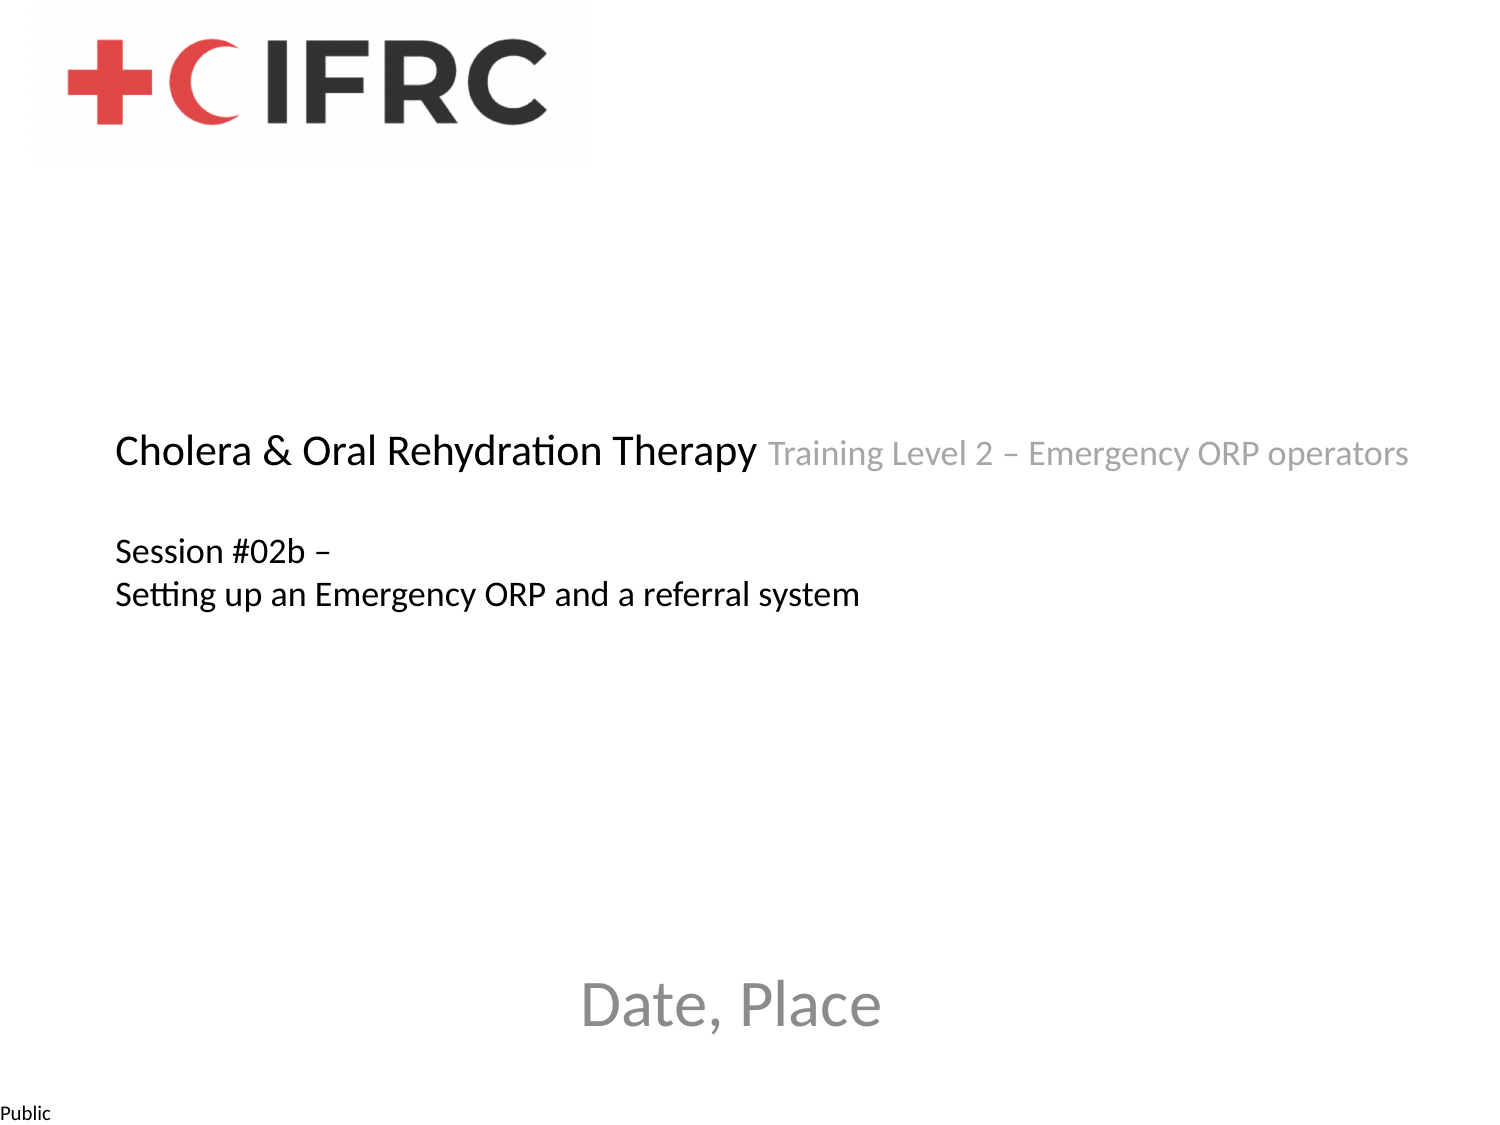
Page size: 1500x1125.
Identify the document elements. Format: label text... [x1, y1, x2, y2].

subtitle Date, Place [206, 952, 1257, 1083]
title Cholera & Oral Rehydration Therapy Training Level 2 – Emergency ORP operators Session #02b – Setting up an Emergency ORP and a referral system [100, 397, 1447, 639]
picture [29, 2, 588, 164]
